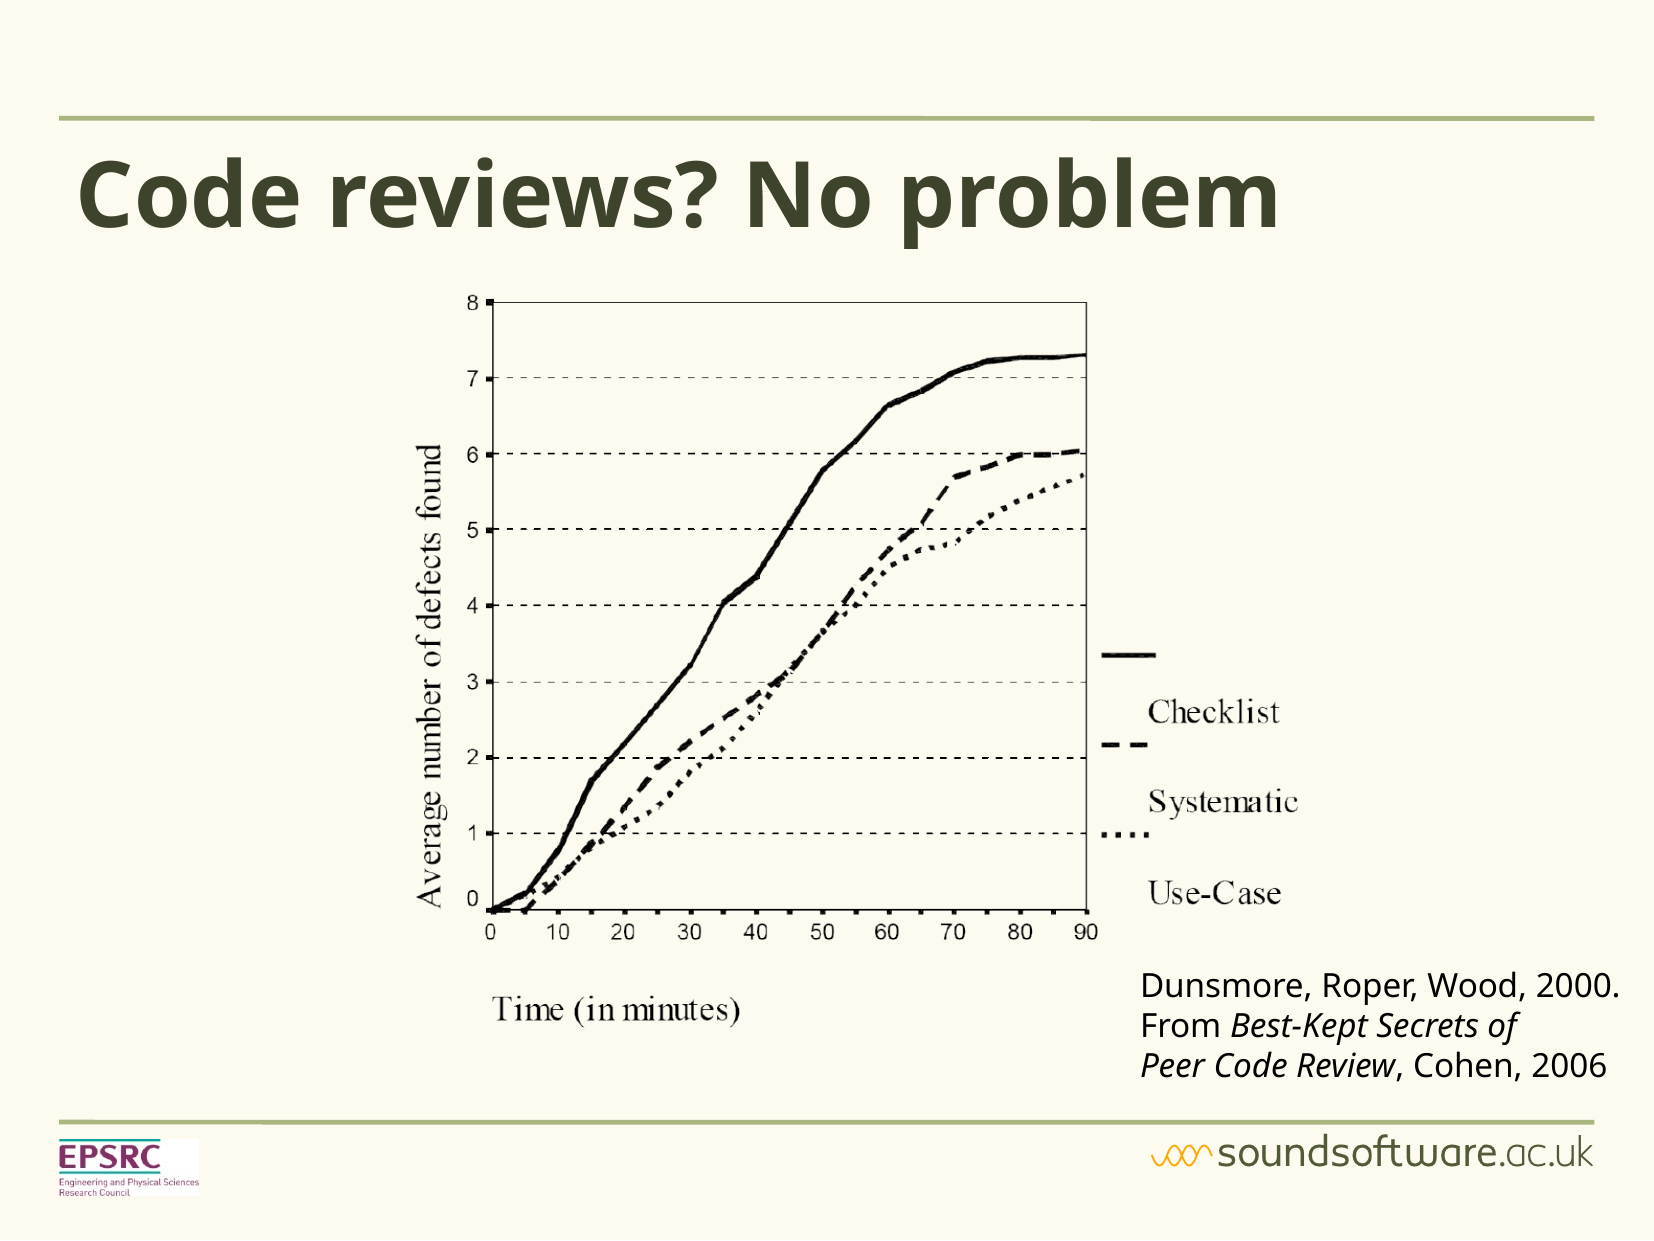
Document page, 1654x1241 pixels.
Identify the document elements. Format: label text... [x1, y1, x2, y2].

picture [59, 1139, 199, 1196]
picture [1151, 1133, 1593, 1167]
picture [377, 259, 1323, 1052]
title Code reviews? No problem [59, 109, 1593, 273]
text_box Dunsmore, Roper, Wood, 2000. From Best-Kept Secrets of Peer Code Review, Cohen, 2006 [1125, 956, 1595, 1092]
